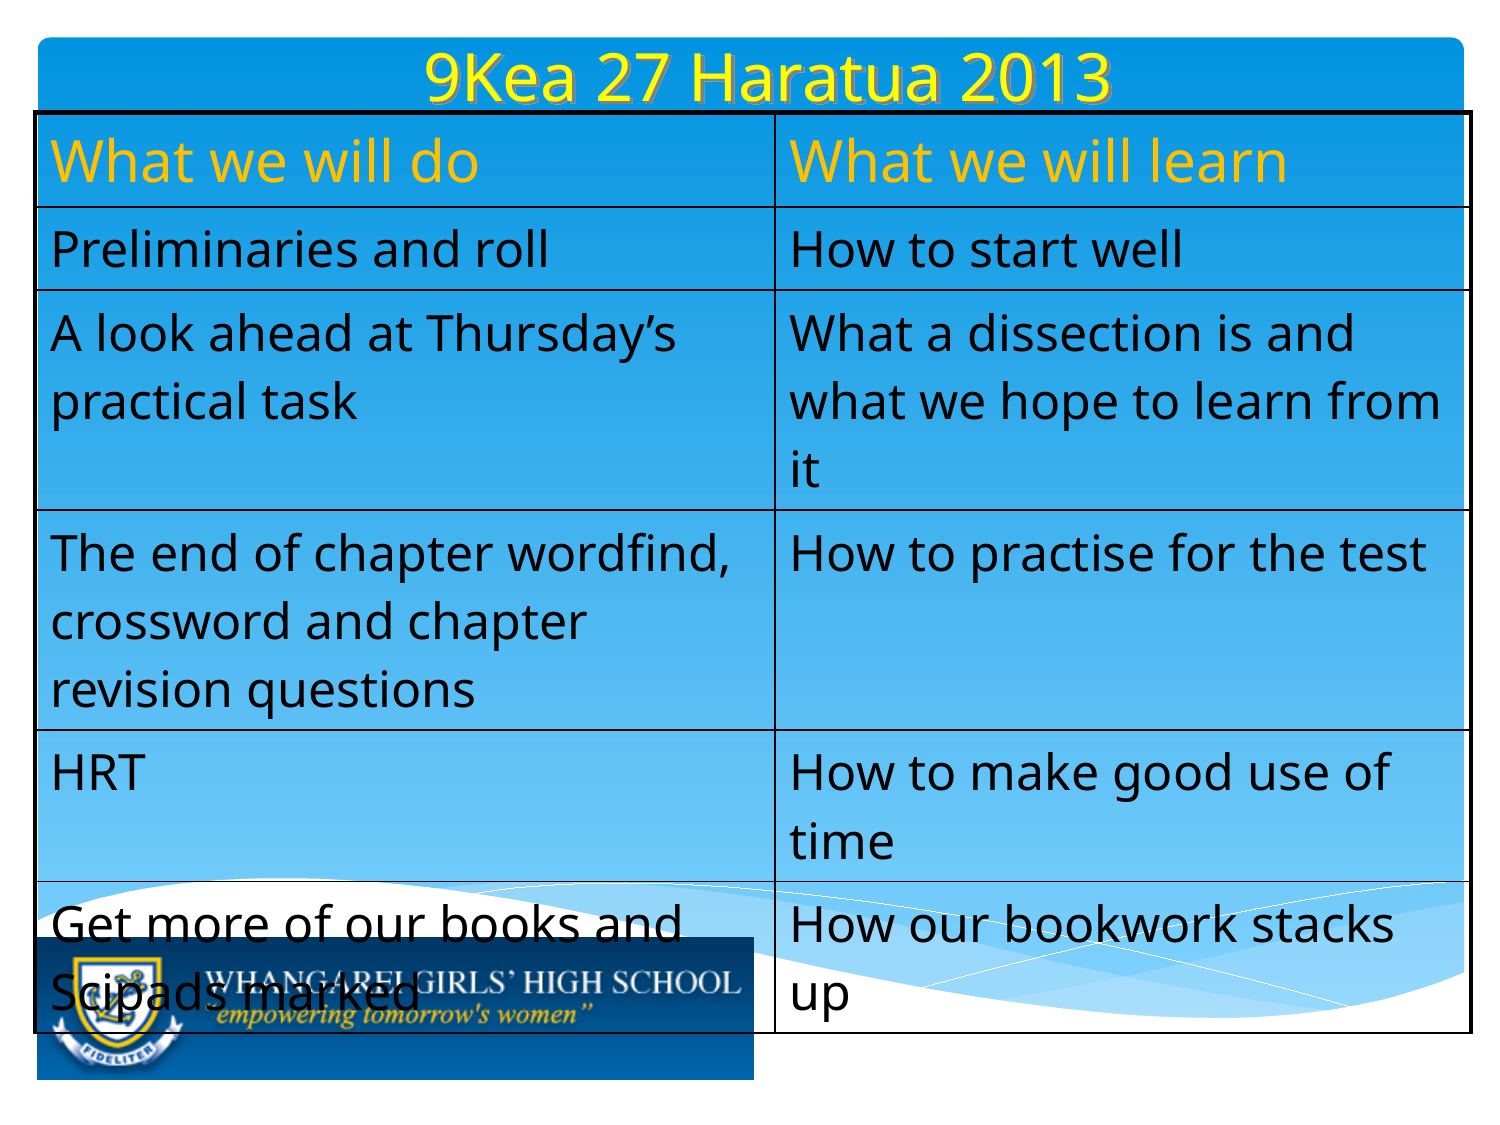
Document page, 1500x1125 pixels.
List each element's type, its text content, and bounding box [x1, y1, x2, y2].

table_cell How to start well [776, 208, 1469, 289]
table_cell HRT [37, 731, 774, 881]
table_header What we will do [37, 115, 774, 206]
table_cell What a dissection is and what we hope to learn from it [776, 291, 1469, 509]
picture [37, 937, 754, 1080]
table_cell Preliminaries and roll [37, 208, 774, 289]
text_box 9Kea 27 Haratua 2013 [162, 24, 1375, 110]
table_cell A look ahead at Thursday’s practical task [37, 291, 774, 509]
table_header What we will learn [776, 115, 1469, 206]
table_cell How to practise for the test [776, 511, 1469, 729]
table_cell How our bookwork stacks up [776, 882, 1469, 1032]
table_cell Get more of our books and Scipads marked [37, 882, 774, 1032]
table_cell How to make good use of time [776, 731, 1469, 881]
table_cell The end of chapter wordfind, crossword and chapter revision questions [37, 511, 774, 729]
